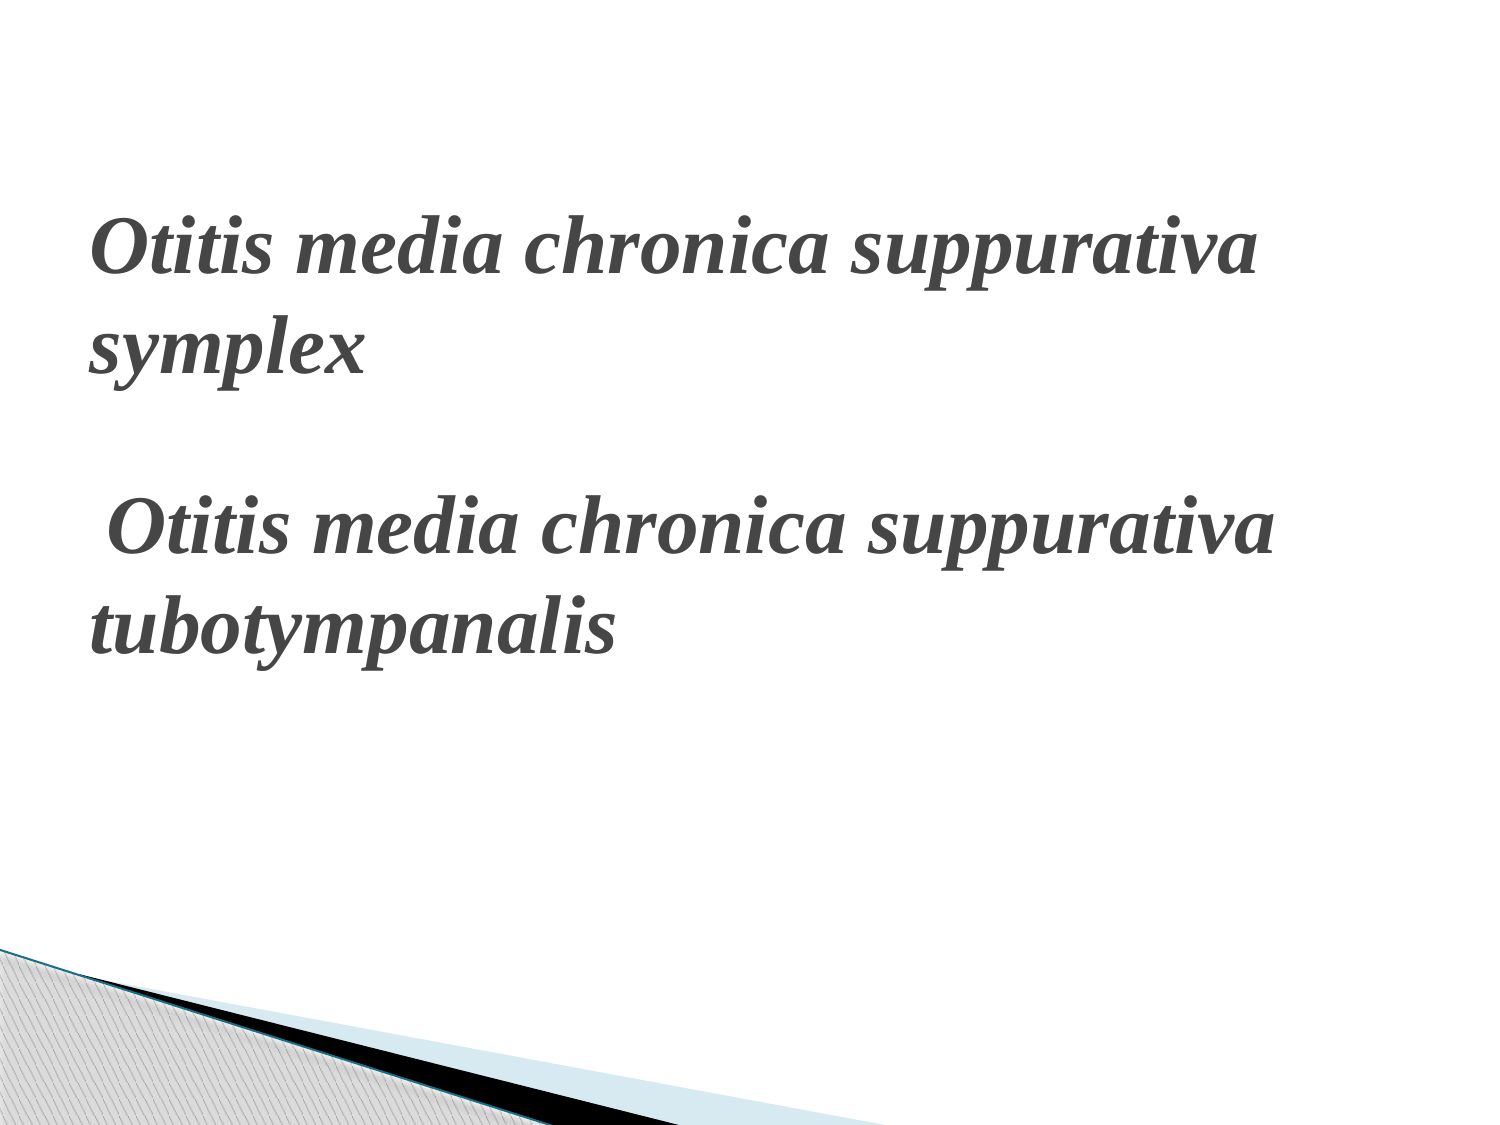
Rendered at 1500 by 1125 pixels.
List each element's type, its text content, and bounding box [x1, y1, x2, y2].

title Otitis media chronica suppurativa symplex Otitis media chronica suppurativa tubotympanalis [75, 137, 1425, 963]
